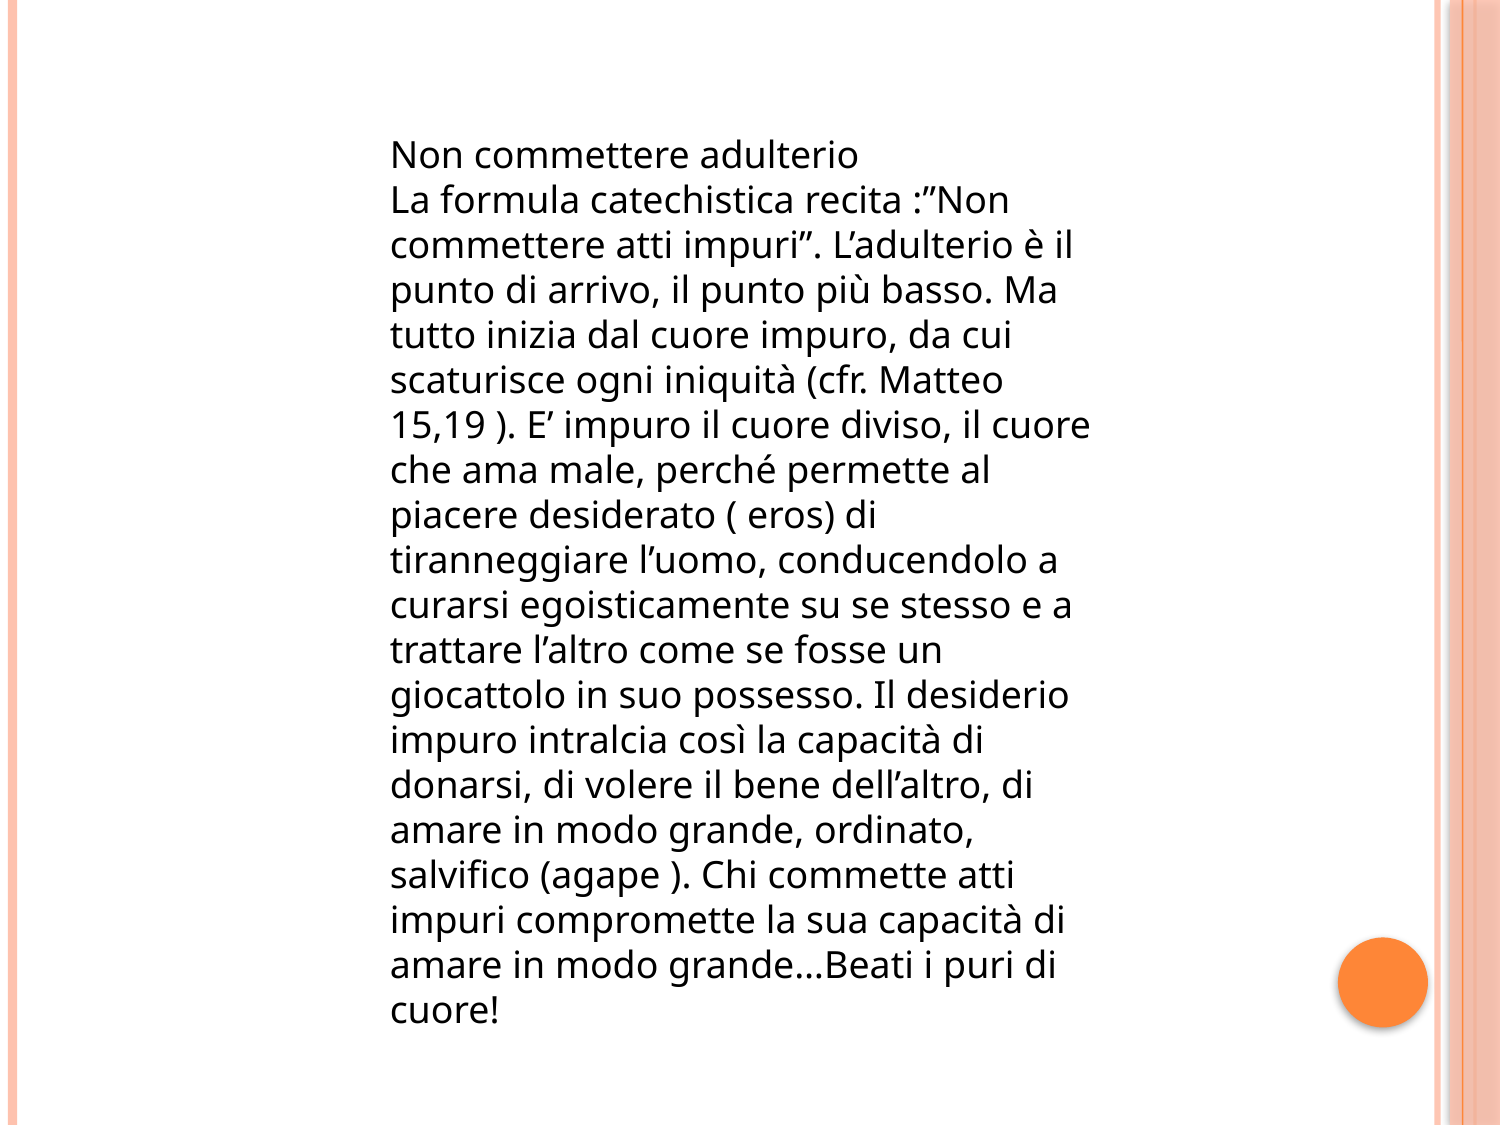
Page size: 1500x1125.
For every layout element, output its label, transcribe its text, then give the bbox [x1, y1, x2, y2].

text_box Non commettere adulterio La formula catechistica recita :”Non commettere atti impuri”. L’adulterio è il punto di arrivo, il punto più basso. Ma tutto inizia dal cuore impuro, da cui scaturisce ogni iniquità (cfr. Matteo 15,19 ). E’ impuro il cuore diviso, il cuore che ama male, perché permette al piacere desiderato ( eros) di tiranneggiare l’uomo, conducendolo a curarsi egoisticamente su se stesso e a trattare l’altro come se fosse un giocattolo in suo possesso. Il desiderio impuro intralcia così la capacità di donarsi, di volere il bene dell’altro, di amare in modo grande, ordinato, salvifico (agape ). Chi commette atti impuri compromette la sua capacità di amare in modo grande…Beati i puri di cuore! [374, 123, 1125, 1038]
